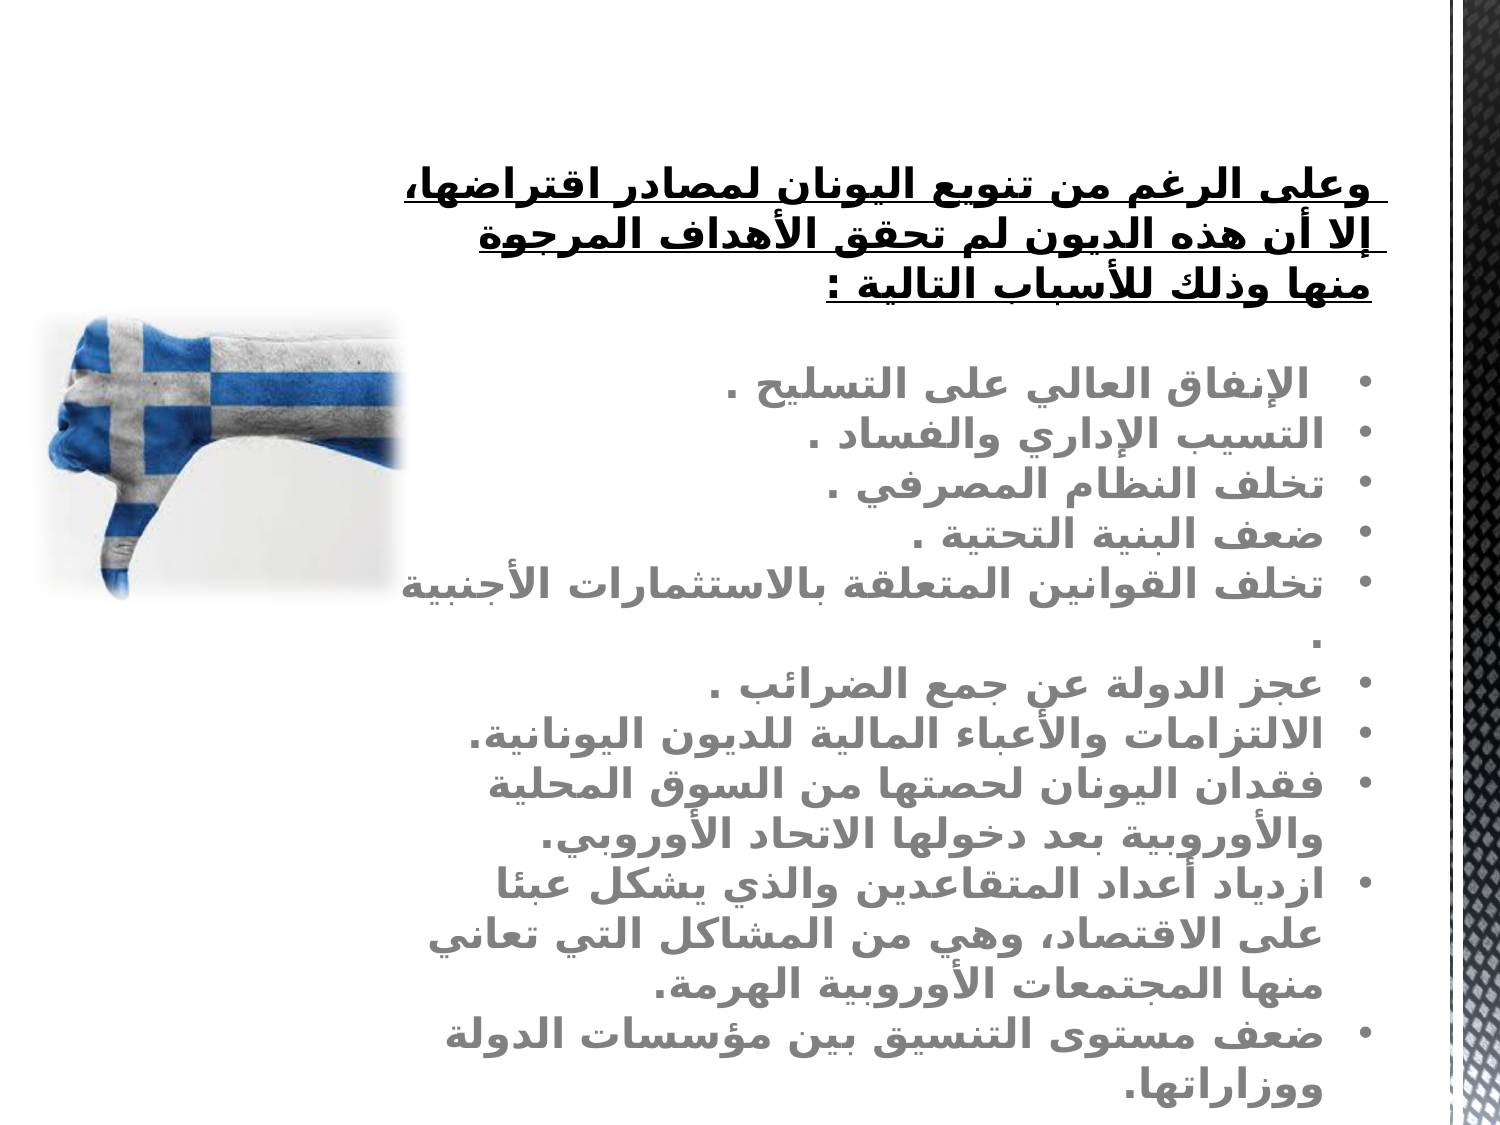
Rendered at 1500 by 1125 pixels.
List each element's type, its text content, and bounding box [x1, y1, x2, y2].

picture [1447, 0, 1500, 1125]
text_box وعلى الرغم من تنويع اليونان لمصادر اقتراضها، إلا أن هذه الديون لم تحقق الأهداف المرجوة منها وذلك للأسباب التالية : الإنفاق العالي على التسليح . التسيب الإداري والفساد . تخلف النظام المصرفي . ضعف البنية التحتية . تخلف القوانين المتعلقة بالاستثمارات الأجنبية . عجز الدولة عن جمع الضرائب . الالتزامات والأعباء المالية للديون اليونانية. فقدان اليونان لحصتها من السوق المحلية والأوروبية بعد دخولها الاتحاد الأوروبي. ازدياد أعداد المتقاعدين والذي يشكل عبئا على الاقتصاد، وهي من المشاكل التي تعاني منها المجتمعات الأوروبية الهرمة. ضعف مستوى التنسيق بين مؤسسات الدولة ووزاراتها. [385, 149, 1388, 1115]
picture [25, 302, 412, 608]
